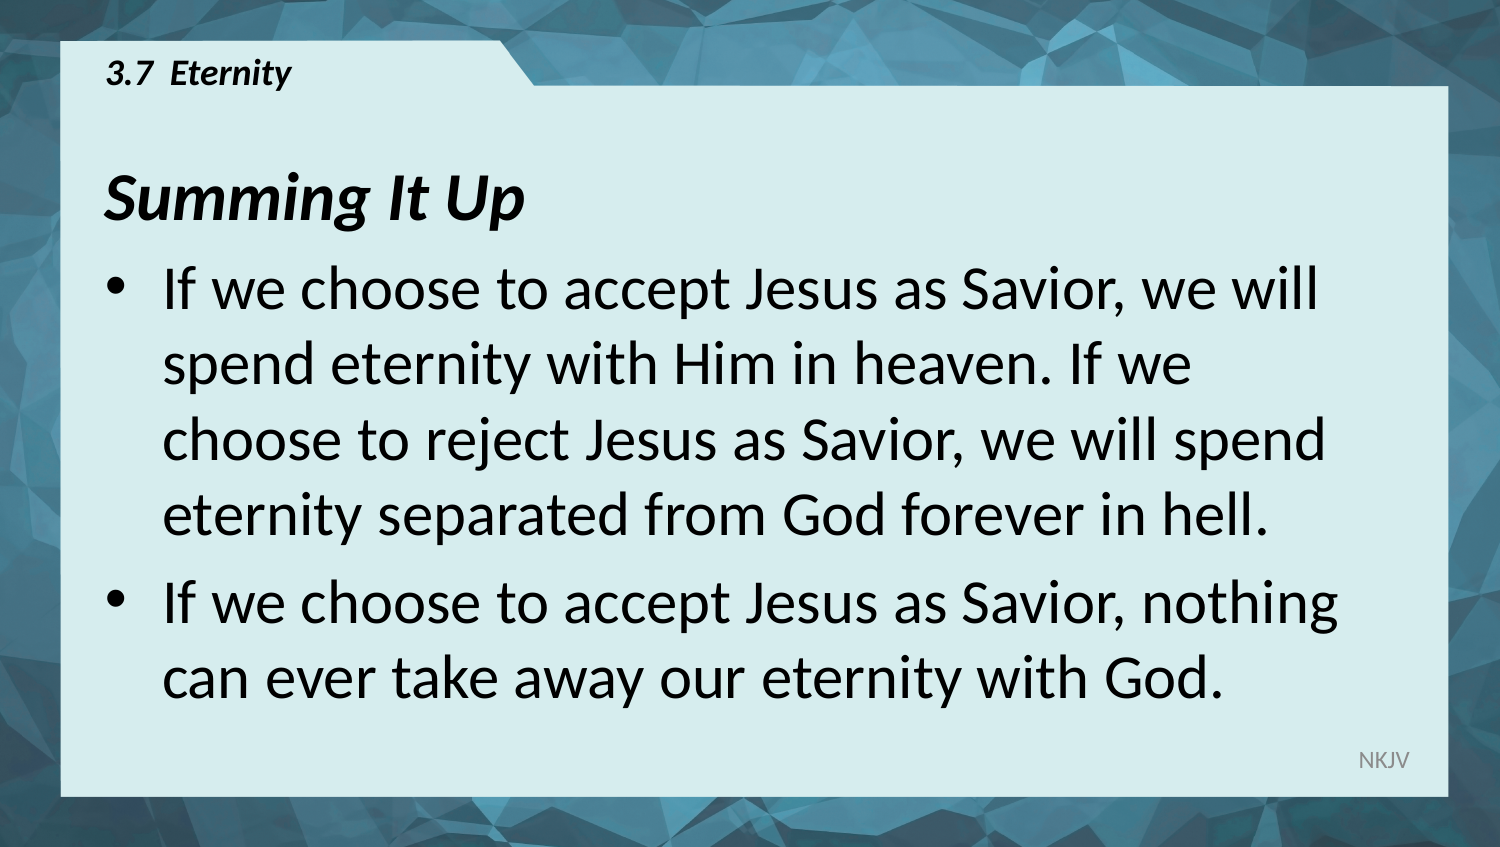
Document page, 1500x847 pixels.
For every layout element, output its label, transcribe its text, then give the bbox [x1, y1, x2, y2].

list Summing It Up If we choose to accept Jesus as Savior, we will spend eternity with Him in heaven. If we choose to reject Jesus as Savior, we will spend eternity separated from God forever in hell. If we choose to accept Jesus as Savior, nothing can ever take away our eternity with God. [89, 141, 1403, 722]
picture [0, 0, 1500, 847]
footer NKJV [950, 736, 1425, 782]
title 3.7 Eternity [89, 33, 1420, 108]
